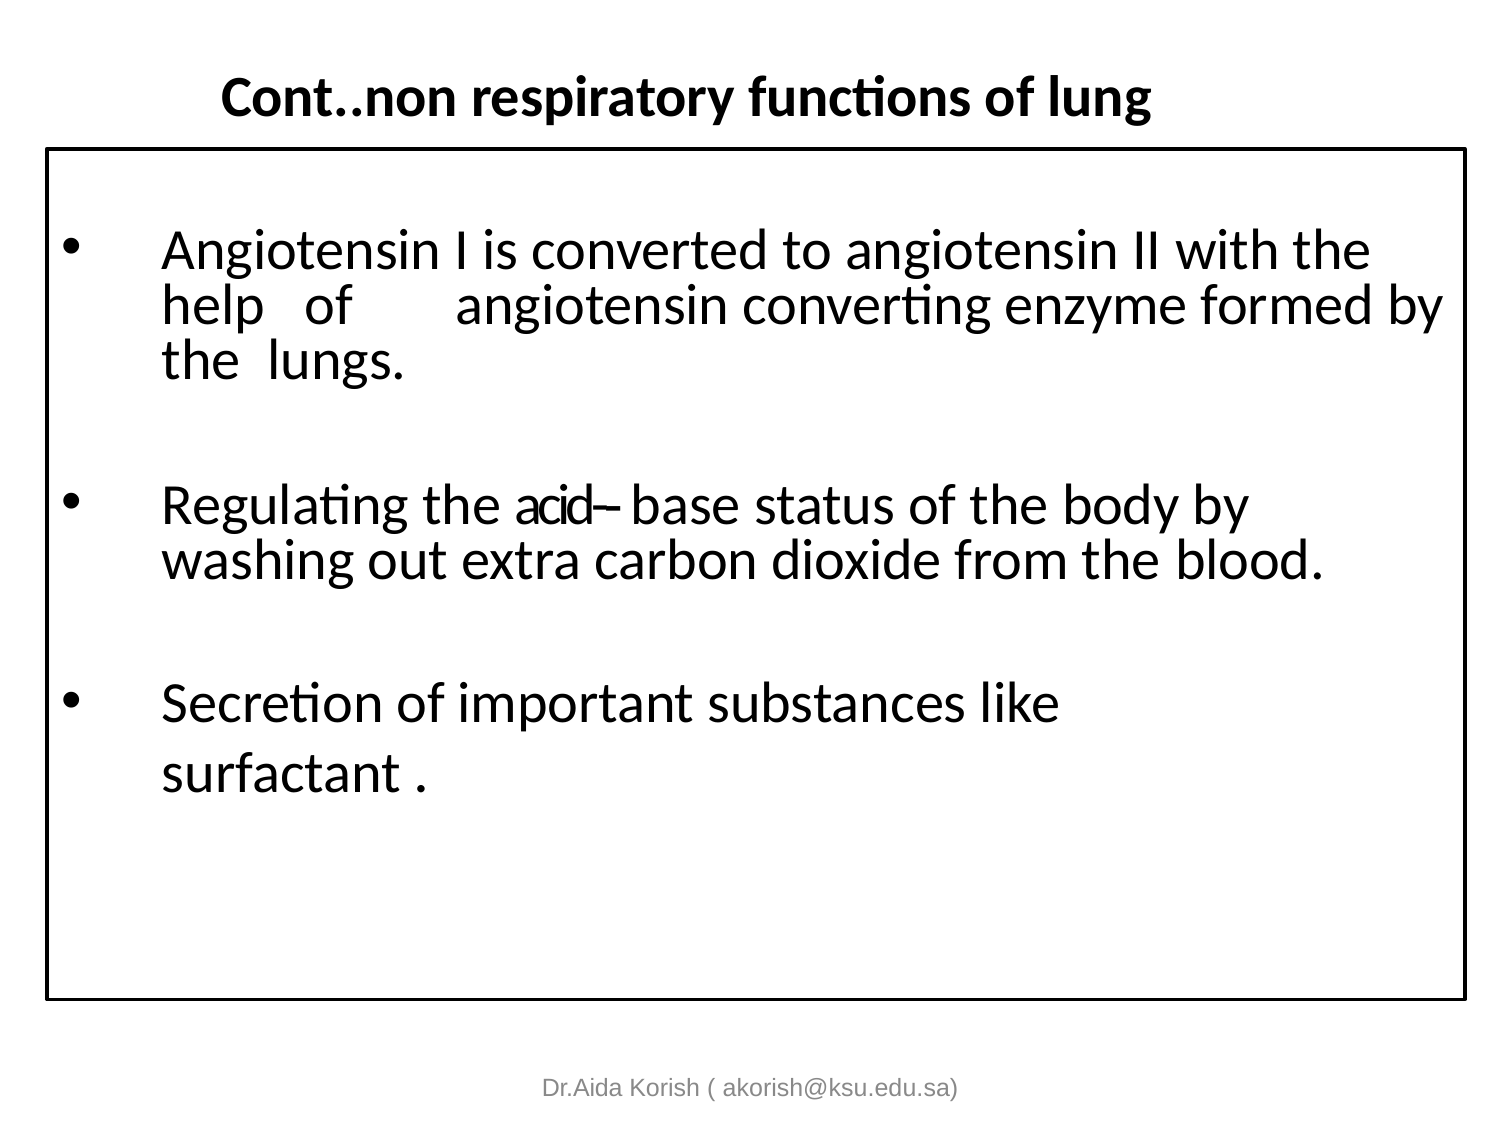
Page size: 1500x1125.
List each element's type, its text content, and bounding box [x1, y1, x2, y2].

footer Dr.Aida Korish ( akorish@ksu.edu.sa) [539, 1074, 962, 1125]
text_box Cont..non respiratory functions of lung Angiotensin I is converted to angiotensin II with the help of angiotensin converting enzyme formed by the lungs. Regulating the acid-­‐ base status of the body by washing out extra carbon dioxide from the blood. Secretion of important substances like surfactant . [59, 57, 1447, 805]
text_box [46, 148, 1465, 1000]
